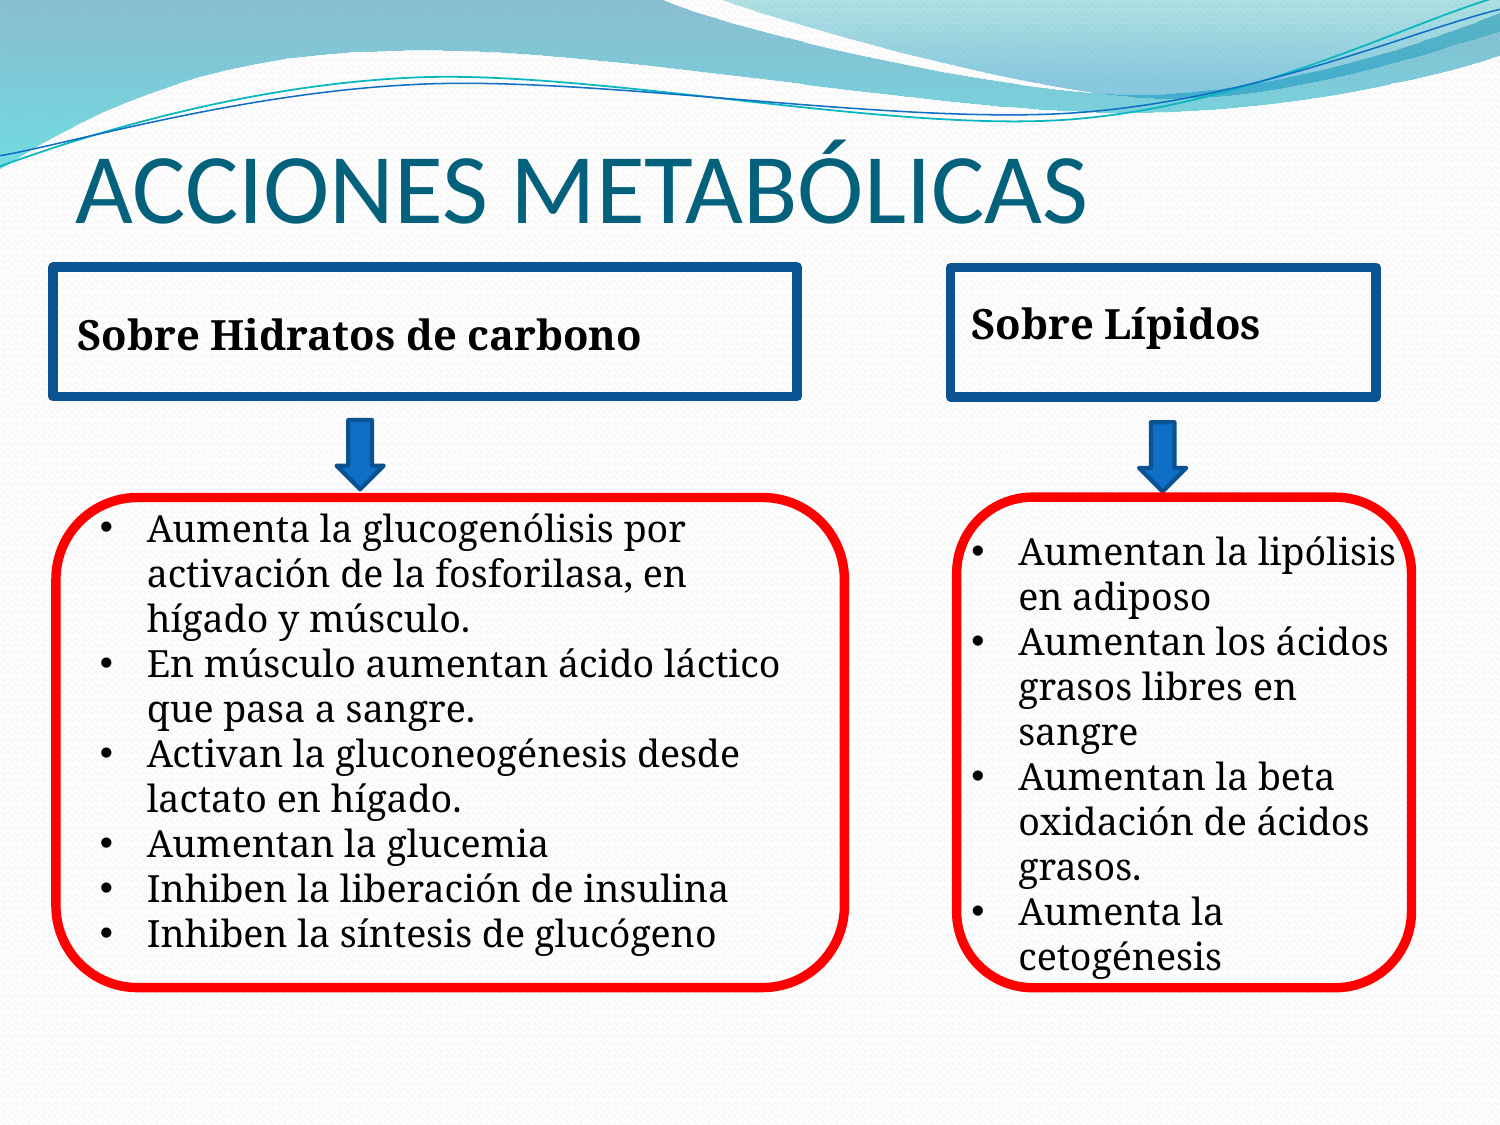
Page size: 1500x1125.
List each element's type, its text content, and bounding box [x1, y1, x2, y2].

text_box [954, 495, 1414, 990]
text_box [53, 495, 847, 990]
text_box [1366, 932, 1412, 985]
text_box [334, 417, 386, 492]
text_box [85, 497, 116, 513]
text_box [51, 265, 799, 399]
text_box [1137, 420, 1189, 494]
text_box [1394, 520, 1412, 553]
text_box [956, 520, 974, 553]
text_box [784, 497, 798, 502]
text_box [949, 265, 1378, 399]
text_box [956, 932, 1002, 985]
title ACCIONES METABÓLICAS [75, 115, 1376, 244]
